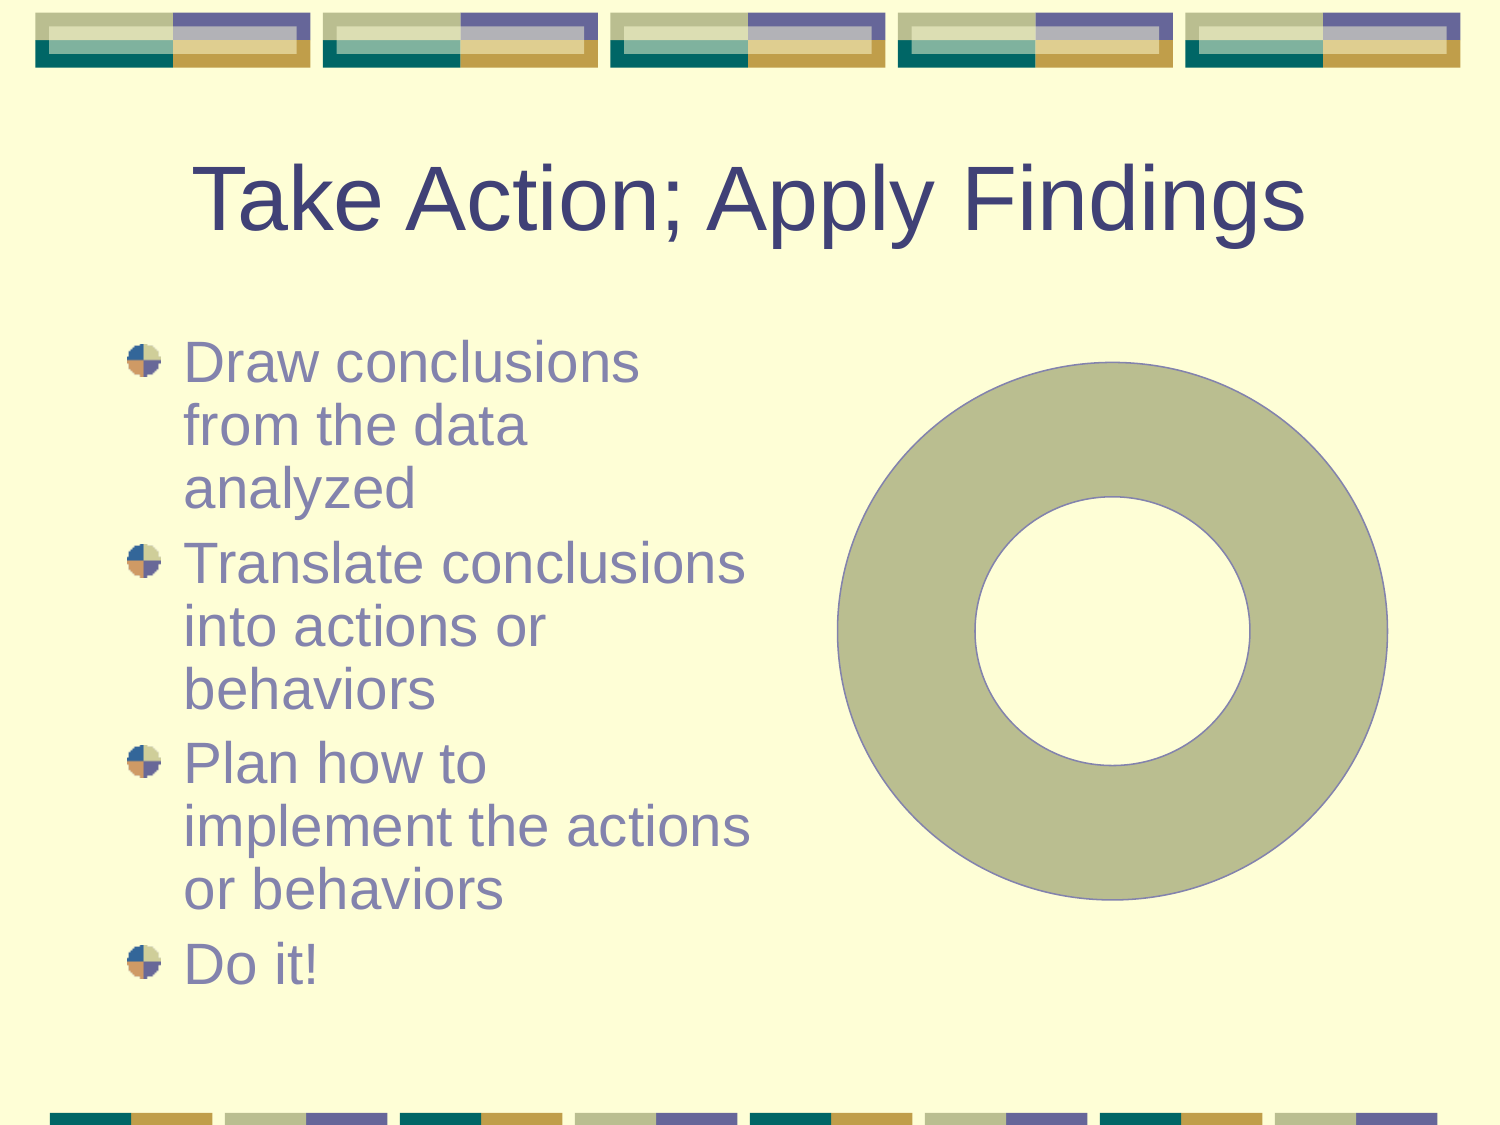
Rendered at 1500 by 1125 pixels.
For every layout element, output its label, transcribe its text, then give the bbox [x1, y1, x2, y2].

text_box [837, 362, 1388, 900]
picture [127, 945, 161, 979]
picture [127, 544, 161, 578]
title Take Action; Apply Findings [112, 99, 1388, 288]
picture [127, 344, 161, 377]
picture [127, 745, 161, 778]
list Draw conclusions from the data analyzed Translate conclusions into actions or behaviors Plan how to implement the actions or behaviors Do it! [112, 324, 776, 1051]
